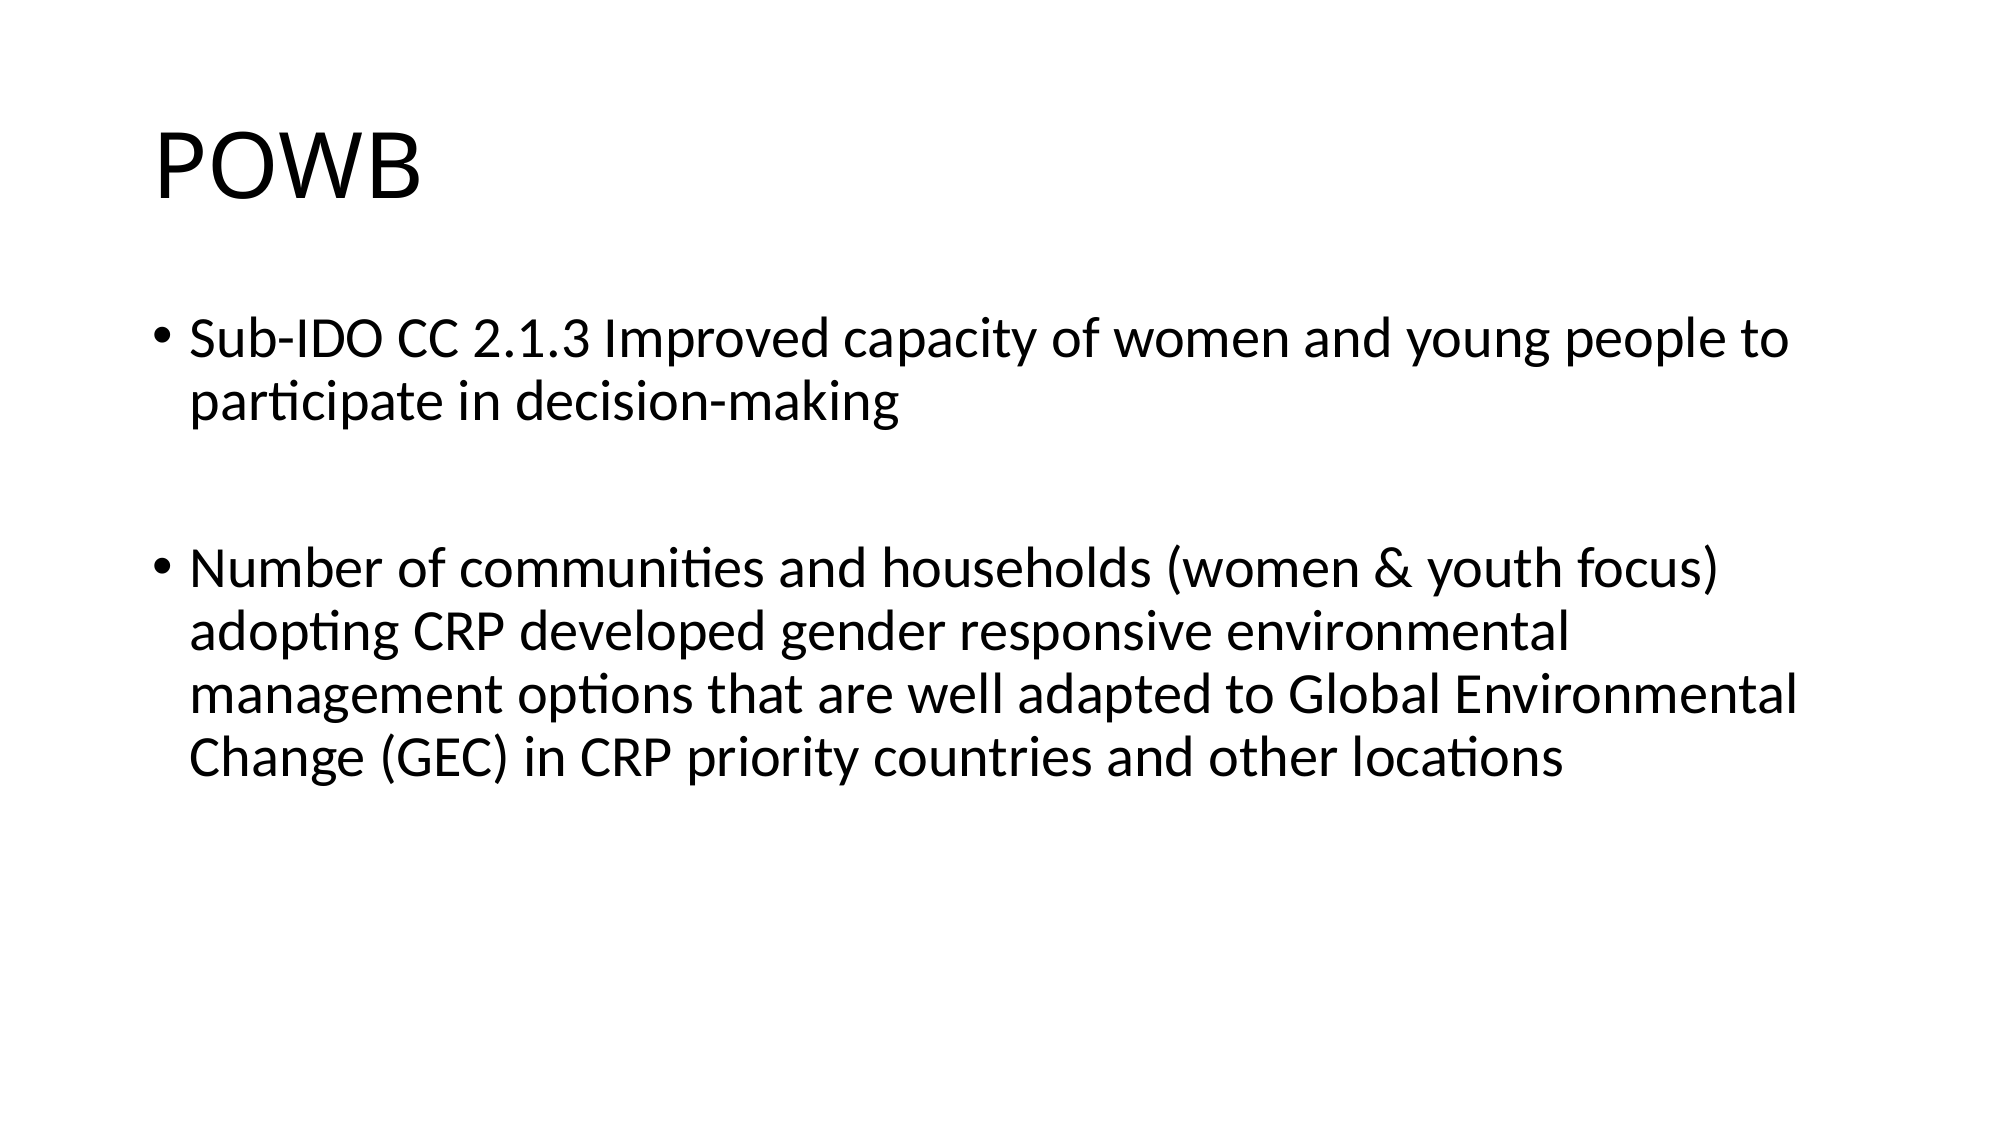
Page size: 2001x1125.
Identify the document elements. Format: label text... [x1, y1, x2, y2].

title POWB [137, 59, 1863, 278]
list Sub-IDO CC 2.1.3 Improved capacity of women and young people to participate in decision-making Number of communities and households (women & youth focus) adopting CRP developed gender responsive environmental management options that are well adapted to Global Environmental Change (GEC) in CRP priority countries and other locations [137, 299, 1863, 1014]
